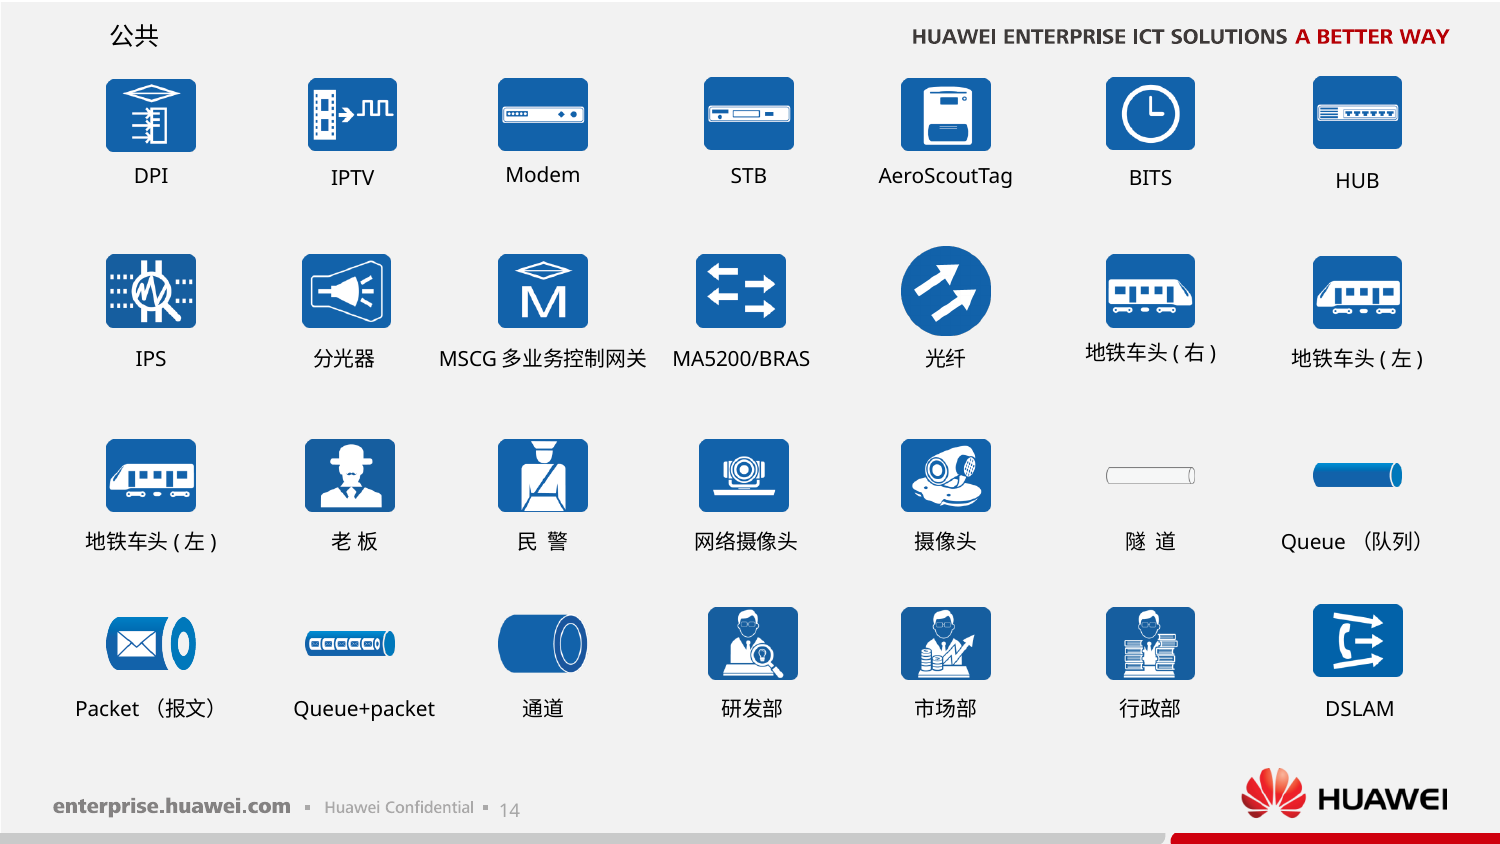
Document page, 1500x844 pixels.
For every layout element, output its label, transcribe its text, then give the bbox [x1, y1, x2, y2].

picture [699, 439, 789, 512]
text_box Packet（报文） [60, 688, 243, 728]
picture [498, 439, 588, 512]
text_box 地铁车头(右) [1070, 331, 1231, 372]
picture [1105, 254, 1196, 328]
text_box 老 板 [316, 521, 393, 561]
text_box 公共 [94, 12, 175, 58]
picture [106, 438, 196, 512]
picture [498, 77, 588, 151]
picture [302, 254, 392, 328]
picture [696, 254, 786, 328]
text_box 行政部 [1104, 688, 1197, 728]
text_box AeroScoutTag [863, 155, 1028, 196]
picture [308, 77, 398, 151]
picture [901, 606, 991, 680]
picture [901, 246, 991, 336]
text_box Queue+packet [278, 688, 450, 728]
text_box 研发部 [706, 688, 799, 728]
picture [1312, 256, 1402, 330]
text_box 光纤 [910, 344, 982, 378]
text_box 民 警 [502, 521, 584, 561]
text_box HUB [1320, 159, 1395, 200]
text_box MSCG多业务控制网关 [424, 338, 657, 378]
text_box BITS [1113, 159, 1188, 197]
picture [305, 438, 395, 512]
picture [1312, 76, 1402, 150]
text_box 市场部 [899, 688, 992, 728]
text_box DPI [118, 161, 184, 196]
picture [1241, 768, 1447, 819]
text_box 分光器 [298, 338, 391, 378]
text_box MA5200/BRAS [657, 338, 826, 378]
text_box STB [715, 158, 782, 196]
text_box 网络摄像头 [679, 521, 814, 561]
text_box 通道 [507, 688, 579, 728]
picture [1105, 467, 1196, 484]
picture [708, 606, 798, 680]
picture [106, 79, 196, 153]
picture [1106, 77, 1196, 151]
picture [498, 614, 588, 673]
text_box 地铁车头(左) [1277, 338, 1438, 379]
picture [498, 254, 588, 328]
picture [1105, 606, 1196, 680]
picture [901, 439, 991, 512]
text_box IPTV [316, 160, 390, 198]
text_box Modem [490, 154, 596, 195]
picture [106, 617, 196, 670]
picture [1312, 463, 1402, 488]
picture [106, 254, 196, 328]
picture [1313, 603, 1403, 677]
picture [305, 631, 395, 656]
picture [901, 77, 991, 151]
text_box DSLAM [1310, 688, 1410, 728]
text_box 地铁车头(左) [70, 521, 232, 561]
text_box Queue（队列） [1266, 521, 1449, 561]
picture [704, 77, 794, 151]
text_box IPS [120, 338, 182, 378]
text_box 摄像头 [899, 521, 992, 561]
text_box 隧 道 [1110, 521, 1191, 561]
